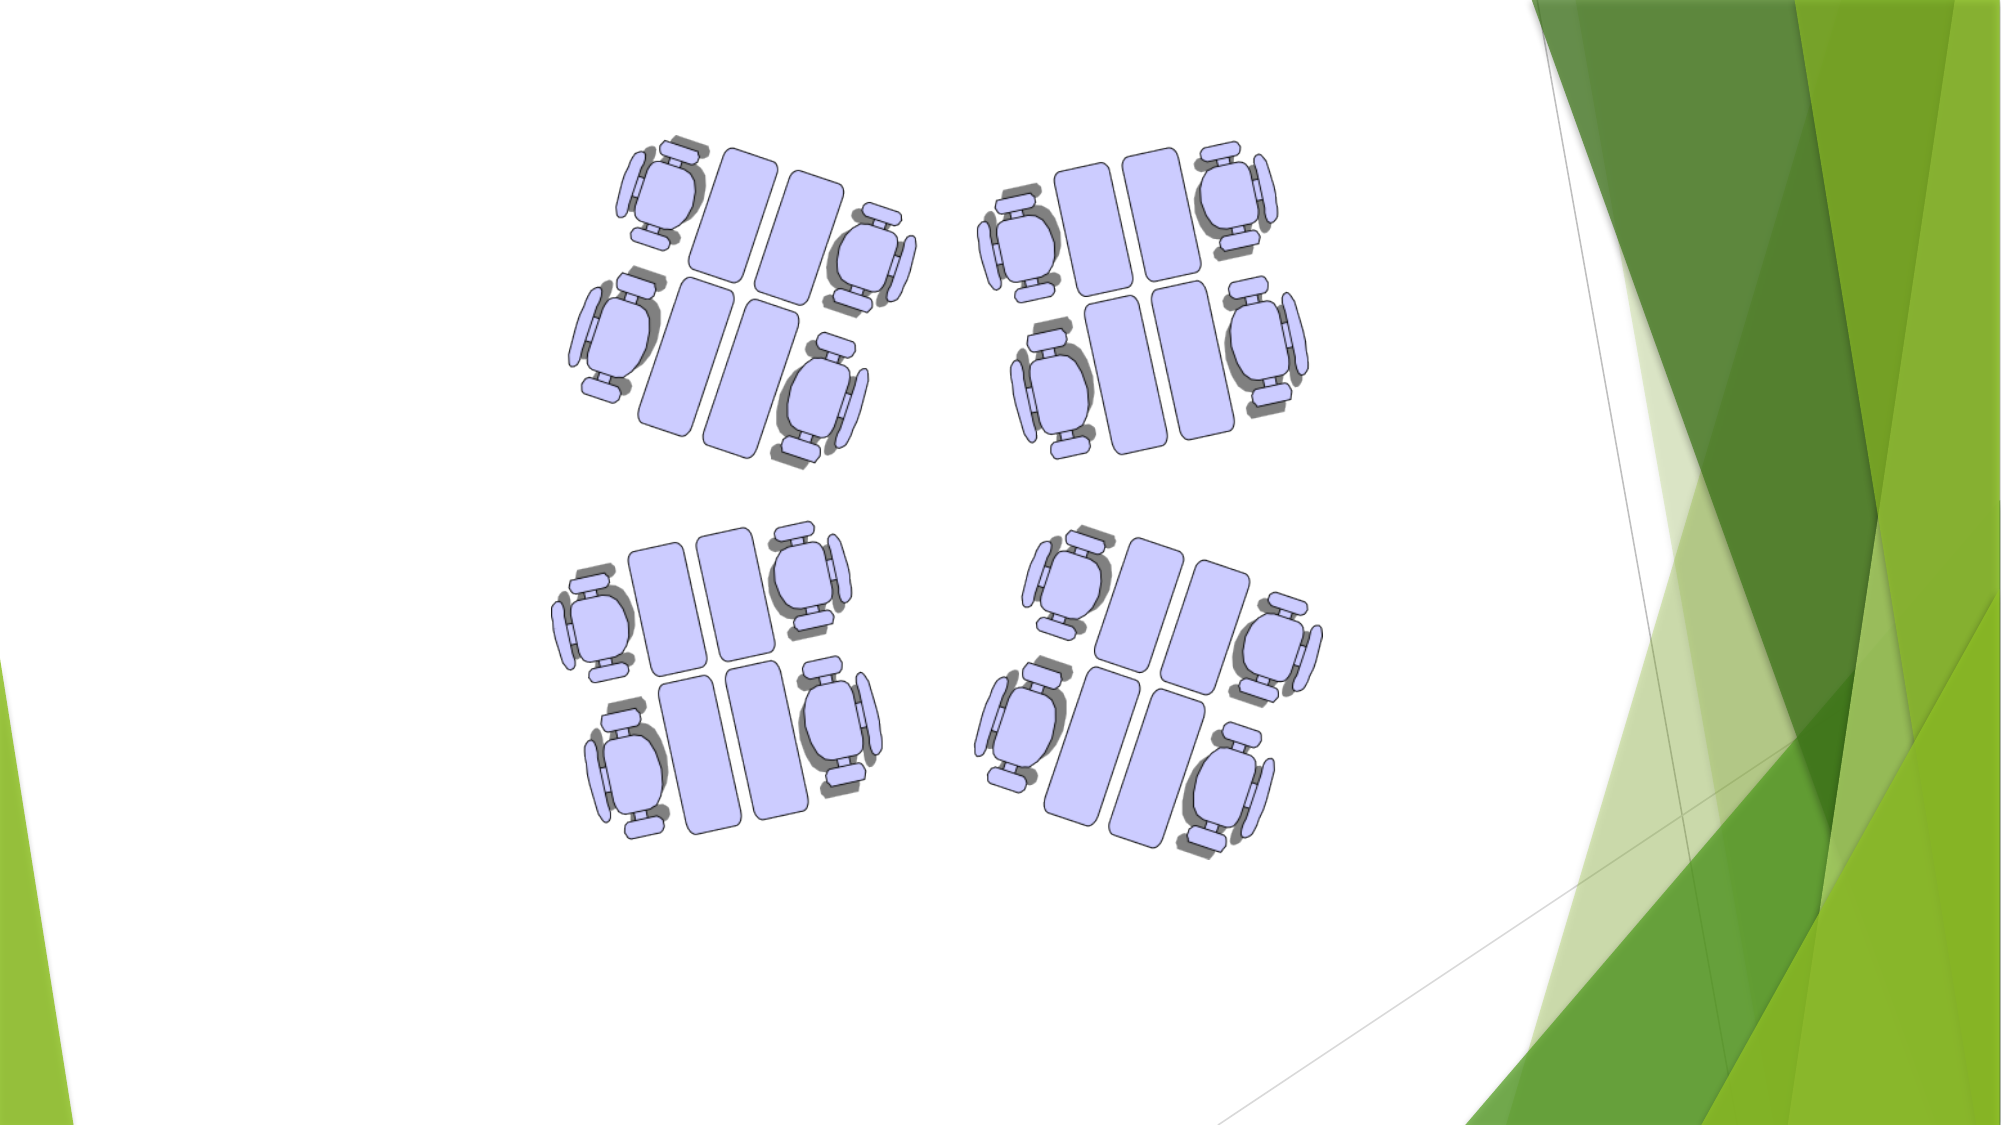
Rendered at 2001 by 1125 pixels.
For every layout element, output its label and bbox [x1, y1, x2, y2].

picture [551, 135, 1324, 860]
